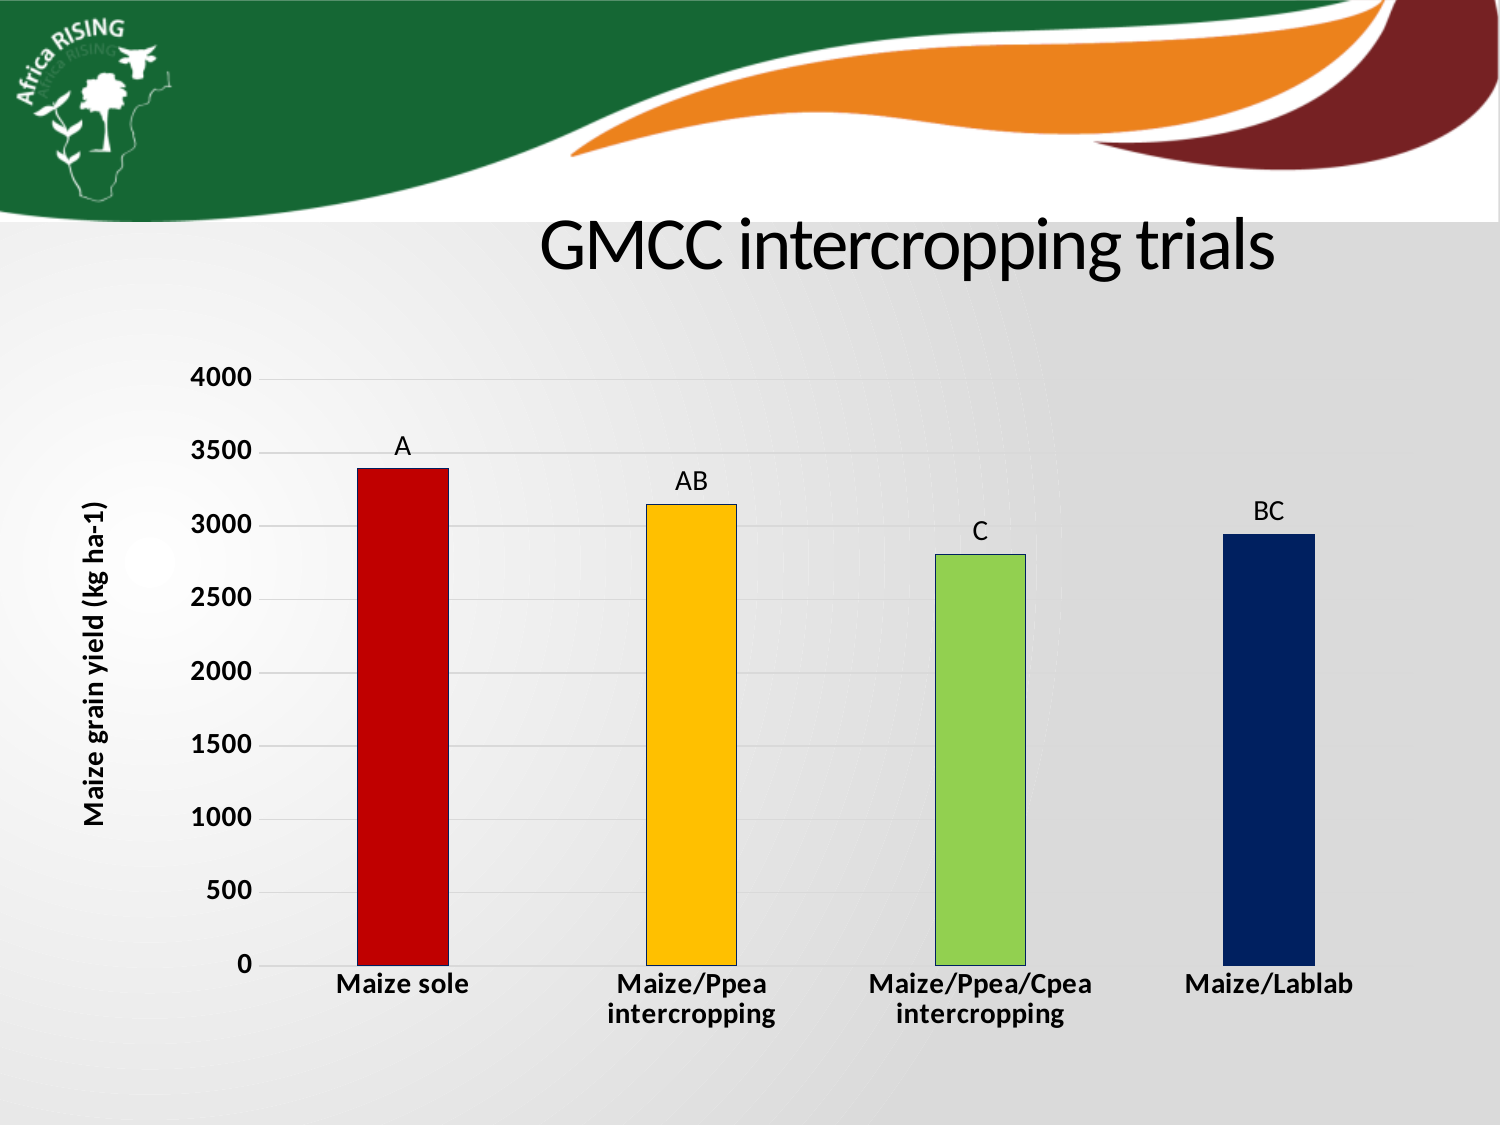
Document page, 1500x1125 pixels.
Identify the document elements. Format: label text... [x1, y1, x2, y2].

chart [61, 349, 1438, 1076]
title GMCC intercropping trials [525, 187, 1338, 342]
picture [0, 0, 1499, 222]
